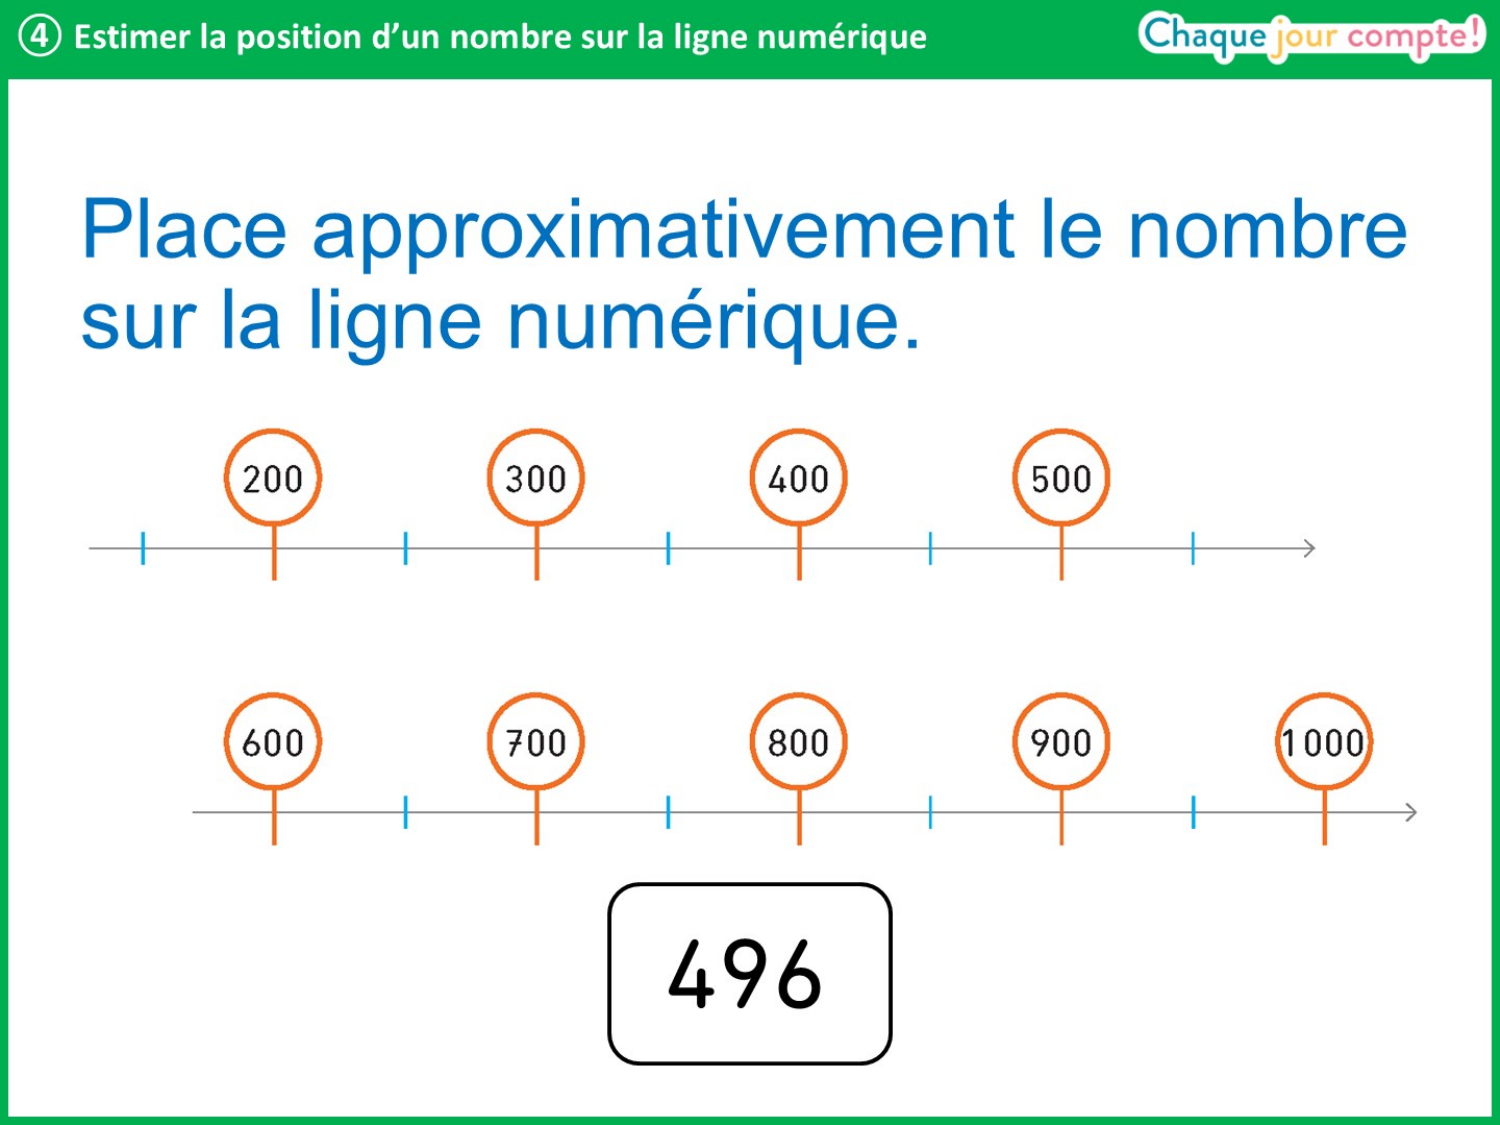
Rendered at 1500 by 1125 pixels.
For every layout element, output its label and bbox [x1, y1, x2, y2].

list [0, 0, 1500, 1125]
